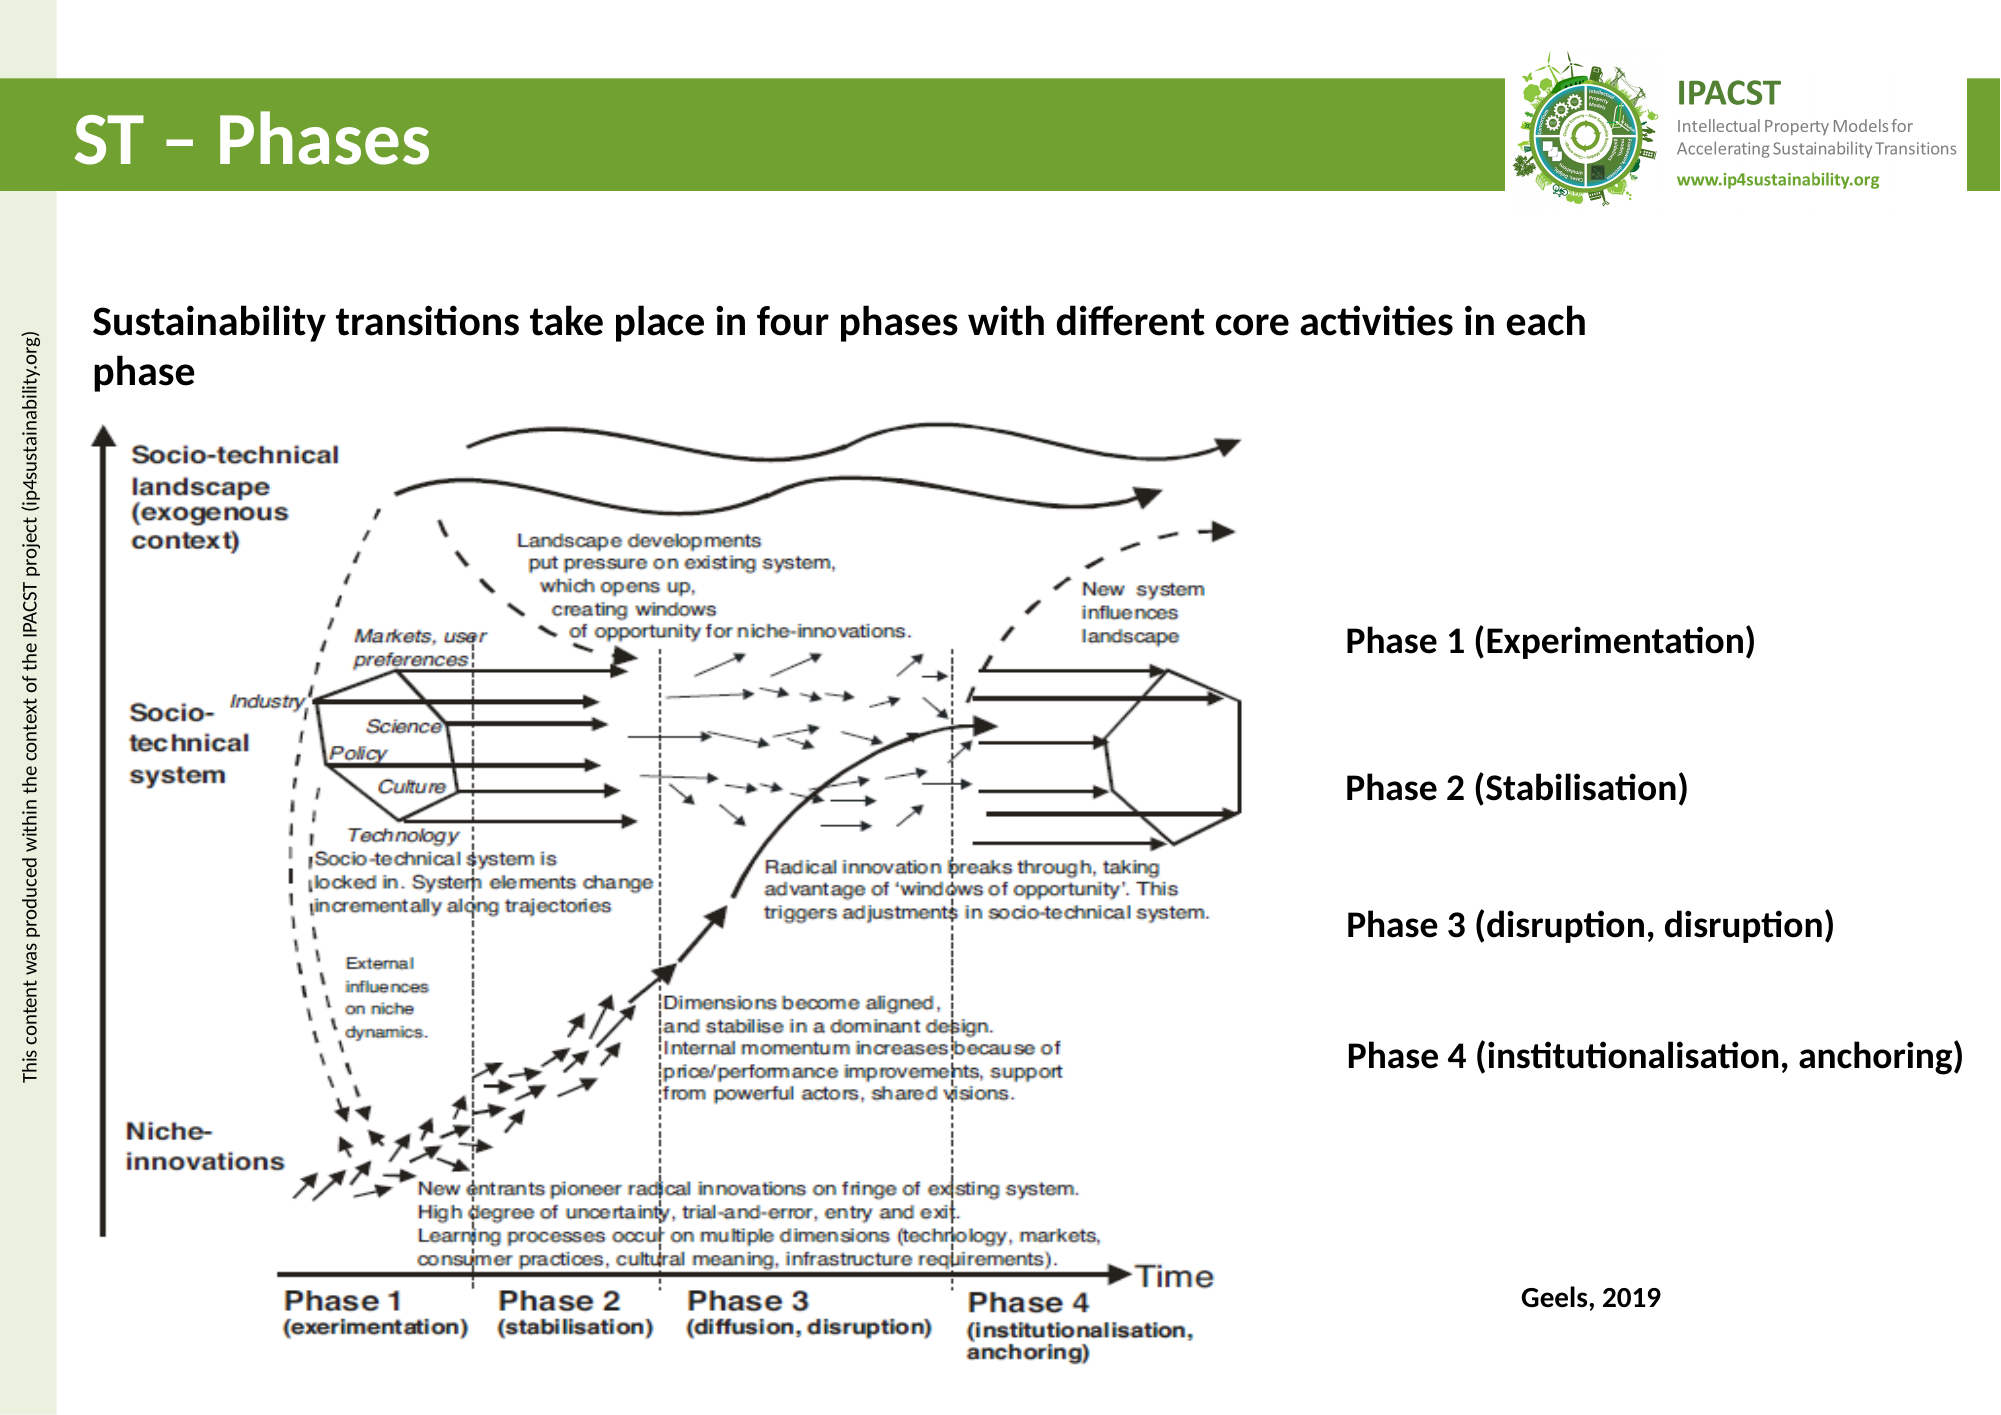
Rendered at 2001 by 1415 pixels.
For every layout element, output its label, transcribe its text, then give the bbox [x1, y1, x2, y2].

picture [77, 414, 1273, 1373]
text_box Phase 1 (Experimentation) [1330, 608, 1773, 669]
text_box Phase 3 (disruption, disruption) [1331, 892, 1852, 953]
text_box Sustainability transitions take place in four phases with different core activities in each phase [77, 286, 1625, 401]
text_box Phase 2 (Stabilisation) [1330, 755, 1705, 815]
text_box Geels, 2019 [1273, 1270, 1963, 1321]
text_box Phase 4 (institutionalisation, anchoring) [1332, 1024, 1981, 1084]
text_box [0, 43, 2000, 216]
